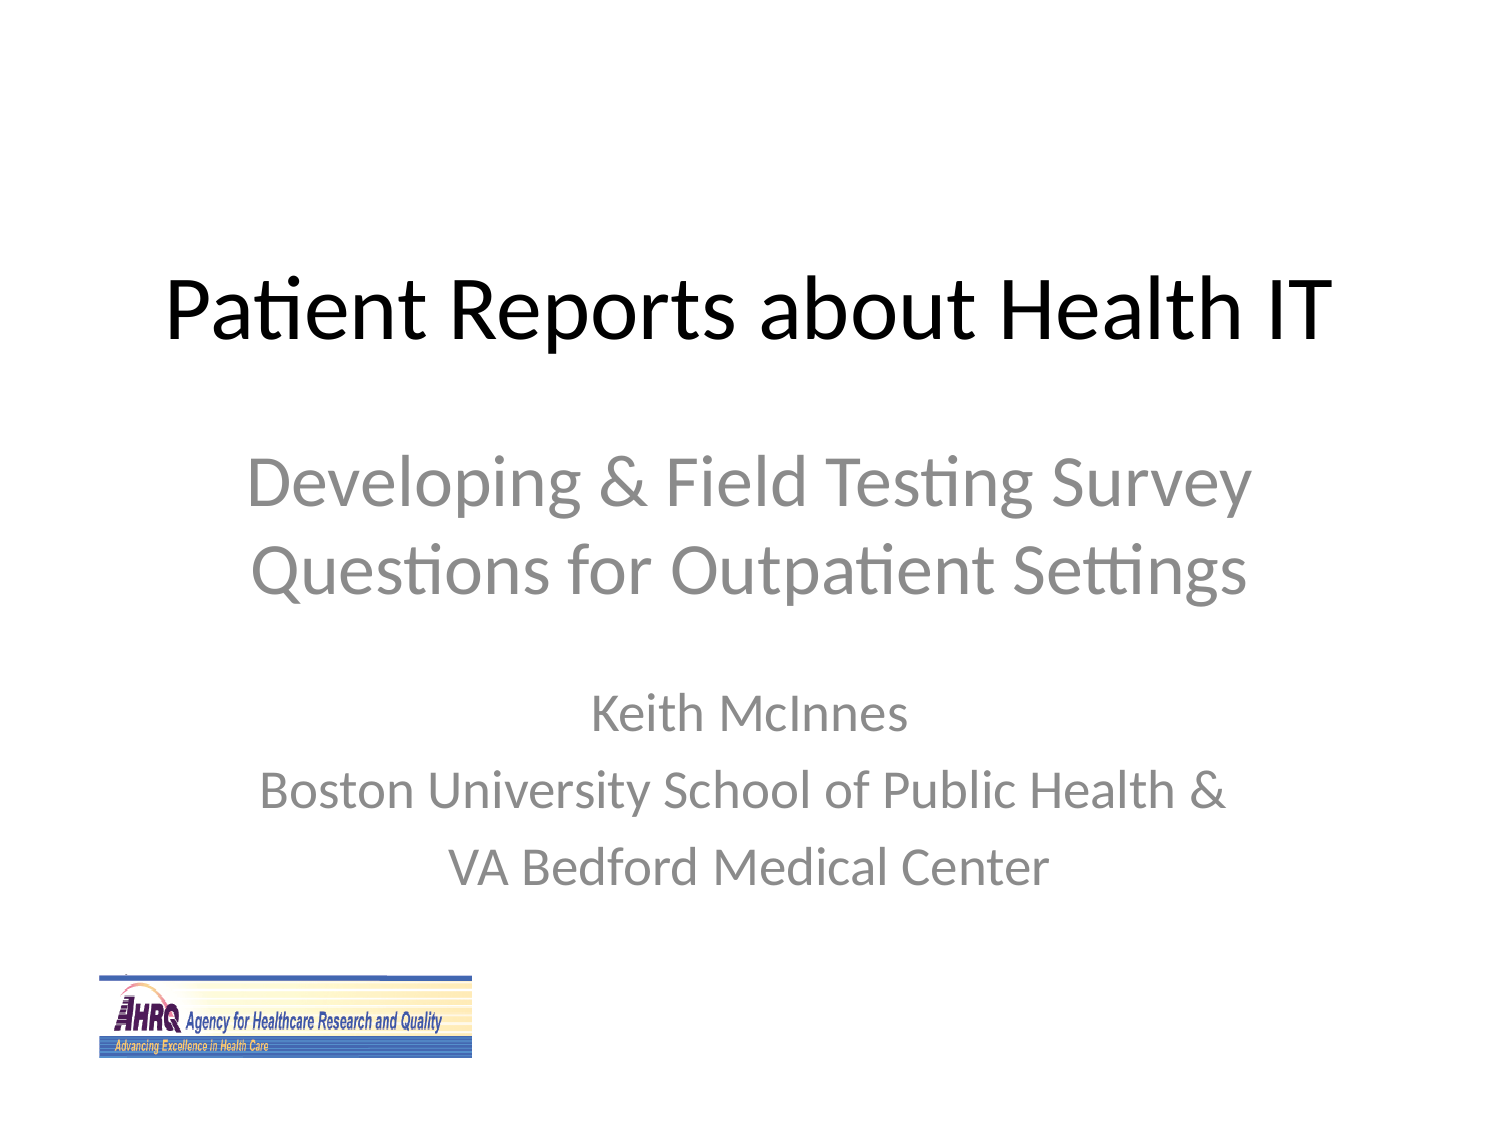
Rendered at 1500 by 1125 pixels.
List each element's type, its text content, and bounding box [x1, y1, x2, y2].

title Patient Reports about Health IT [112, 237, 1388, 479]
subtitle Developing & Field Testing Survey Questions for Outpatient Settings Keith McInnes Boston University School of Public Health & VA Bedford Medical Center [225, 425, 1275, 950]
picture [99, 974, 472, 1058]
